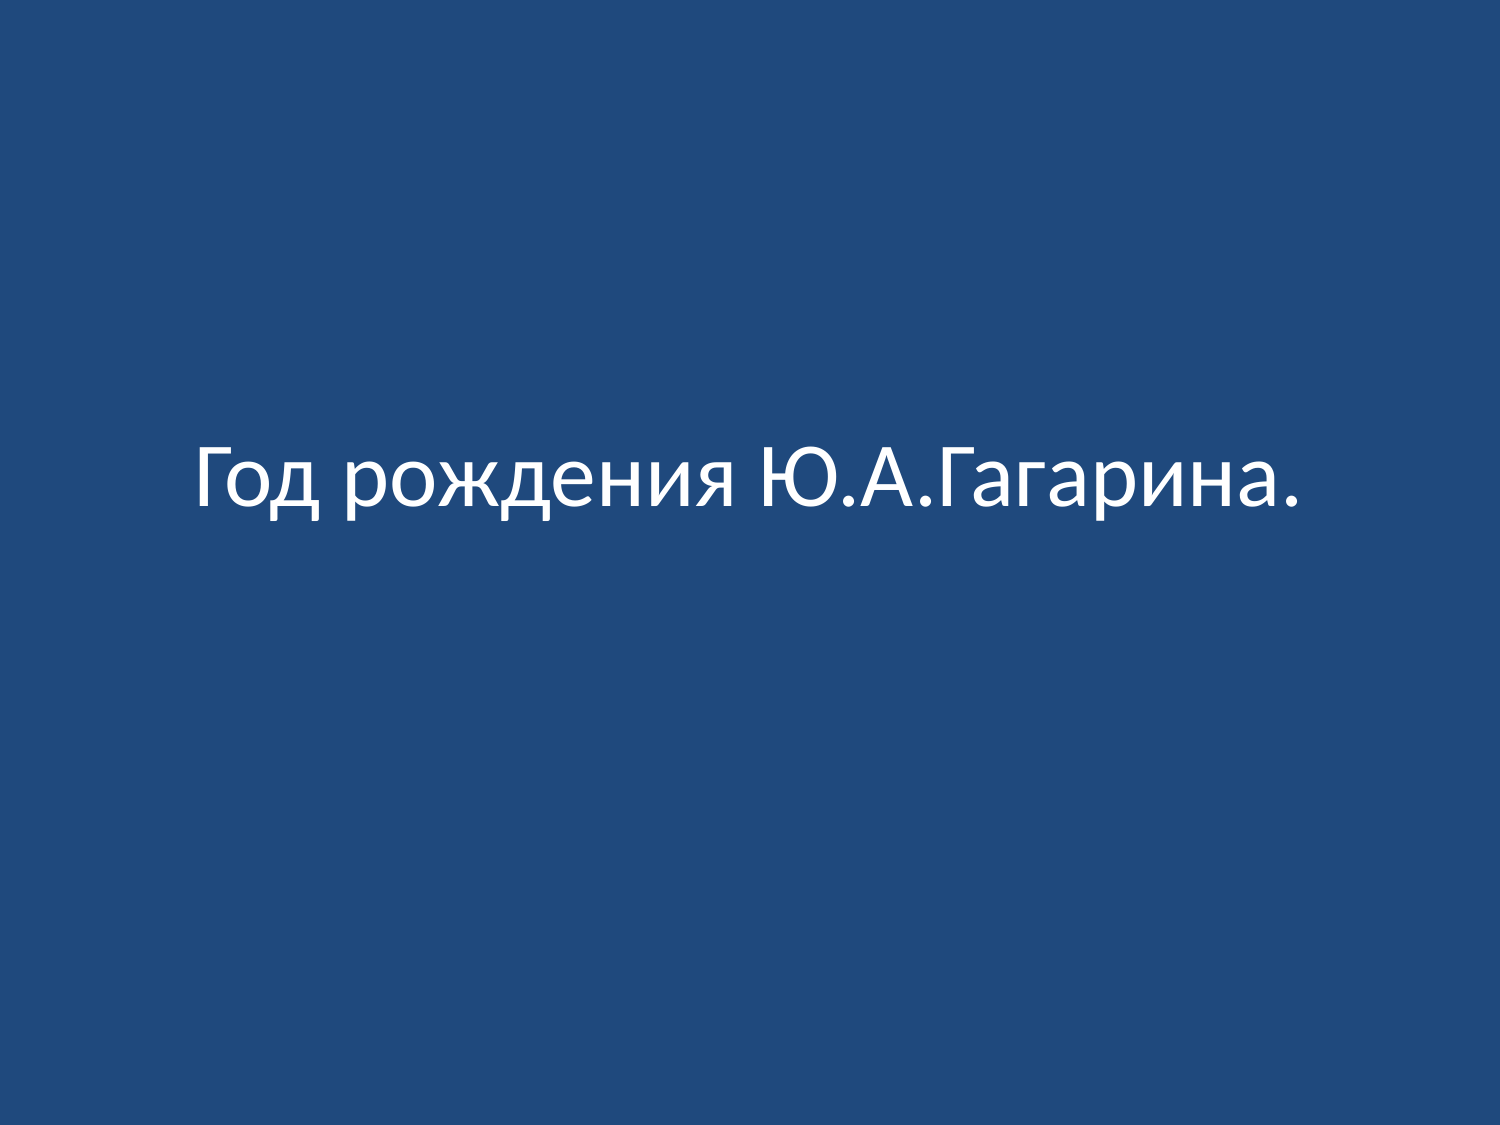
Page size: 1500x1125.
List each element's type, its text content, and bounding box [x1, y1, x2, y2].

title Год рождения Ю.А.Гагарина. [112, 349, 1388, 591]
